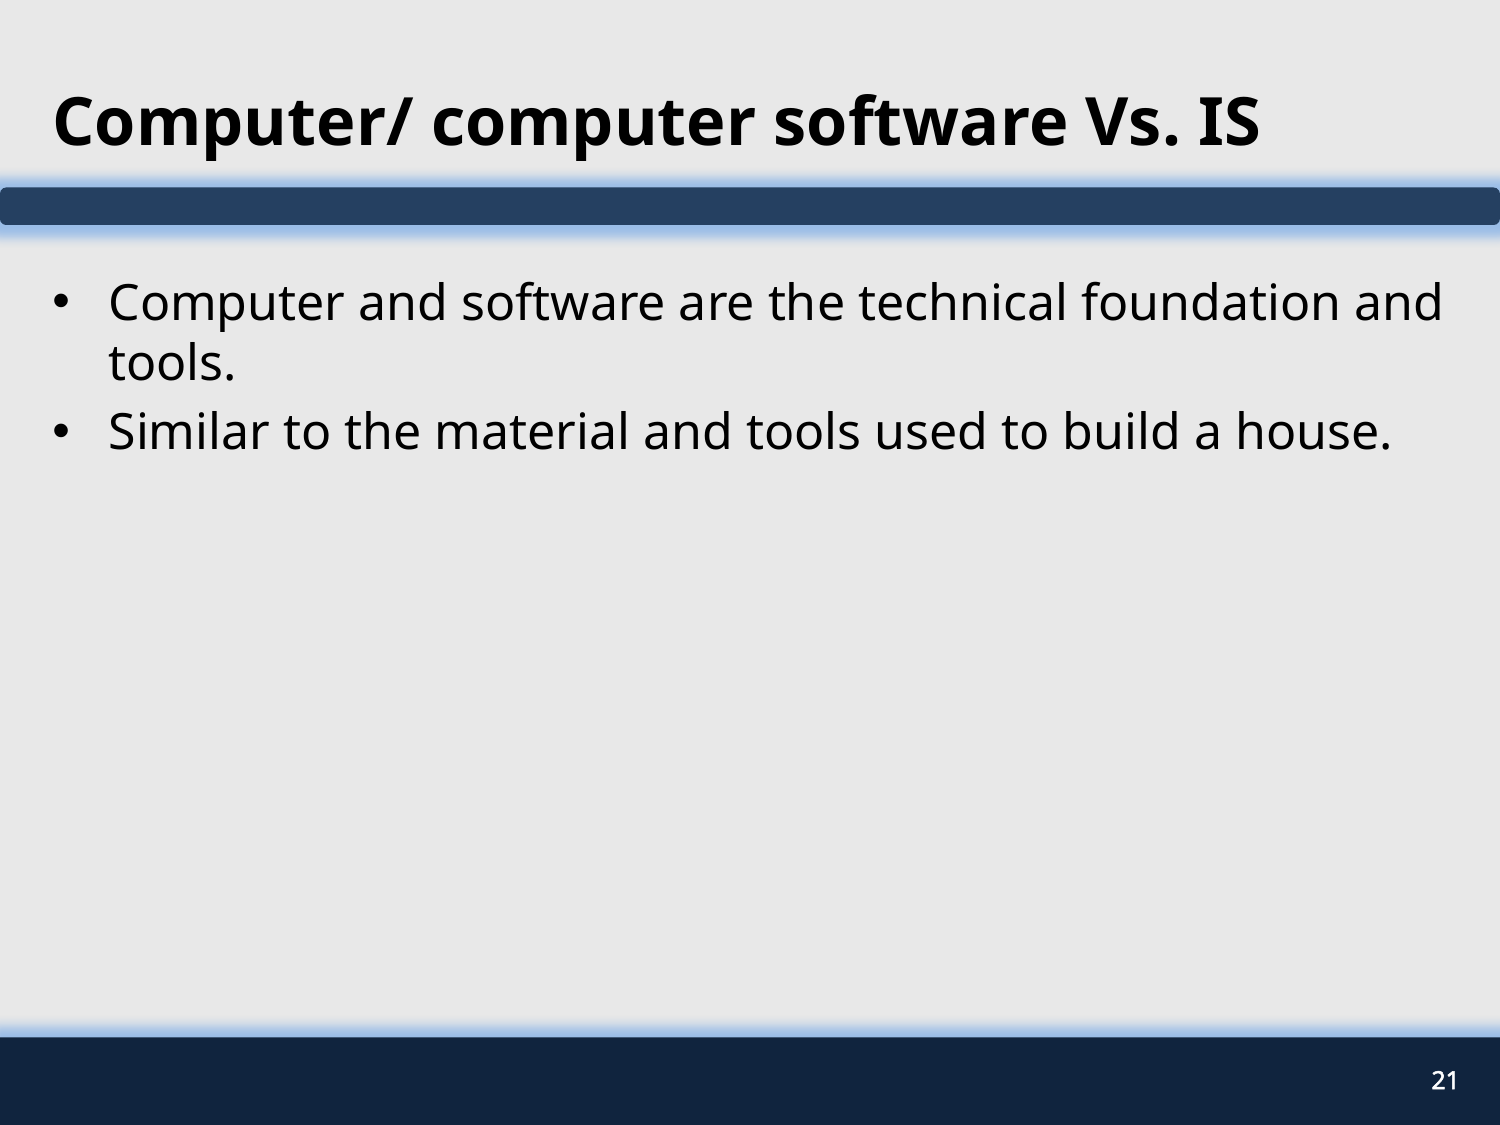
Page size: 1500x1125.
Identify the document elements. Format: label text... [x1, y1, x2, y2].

slide_number 21 [1412, 1050, 1475, 1113]
title Computer/ computer software Vs. IS [37, 62, 1338, 176]
list Computer and software are the technical foundation and tools. Similar to the material and tools used to build a house. [37, 262, 1475, 1013]
